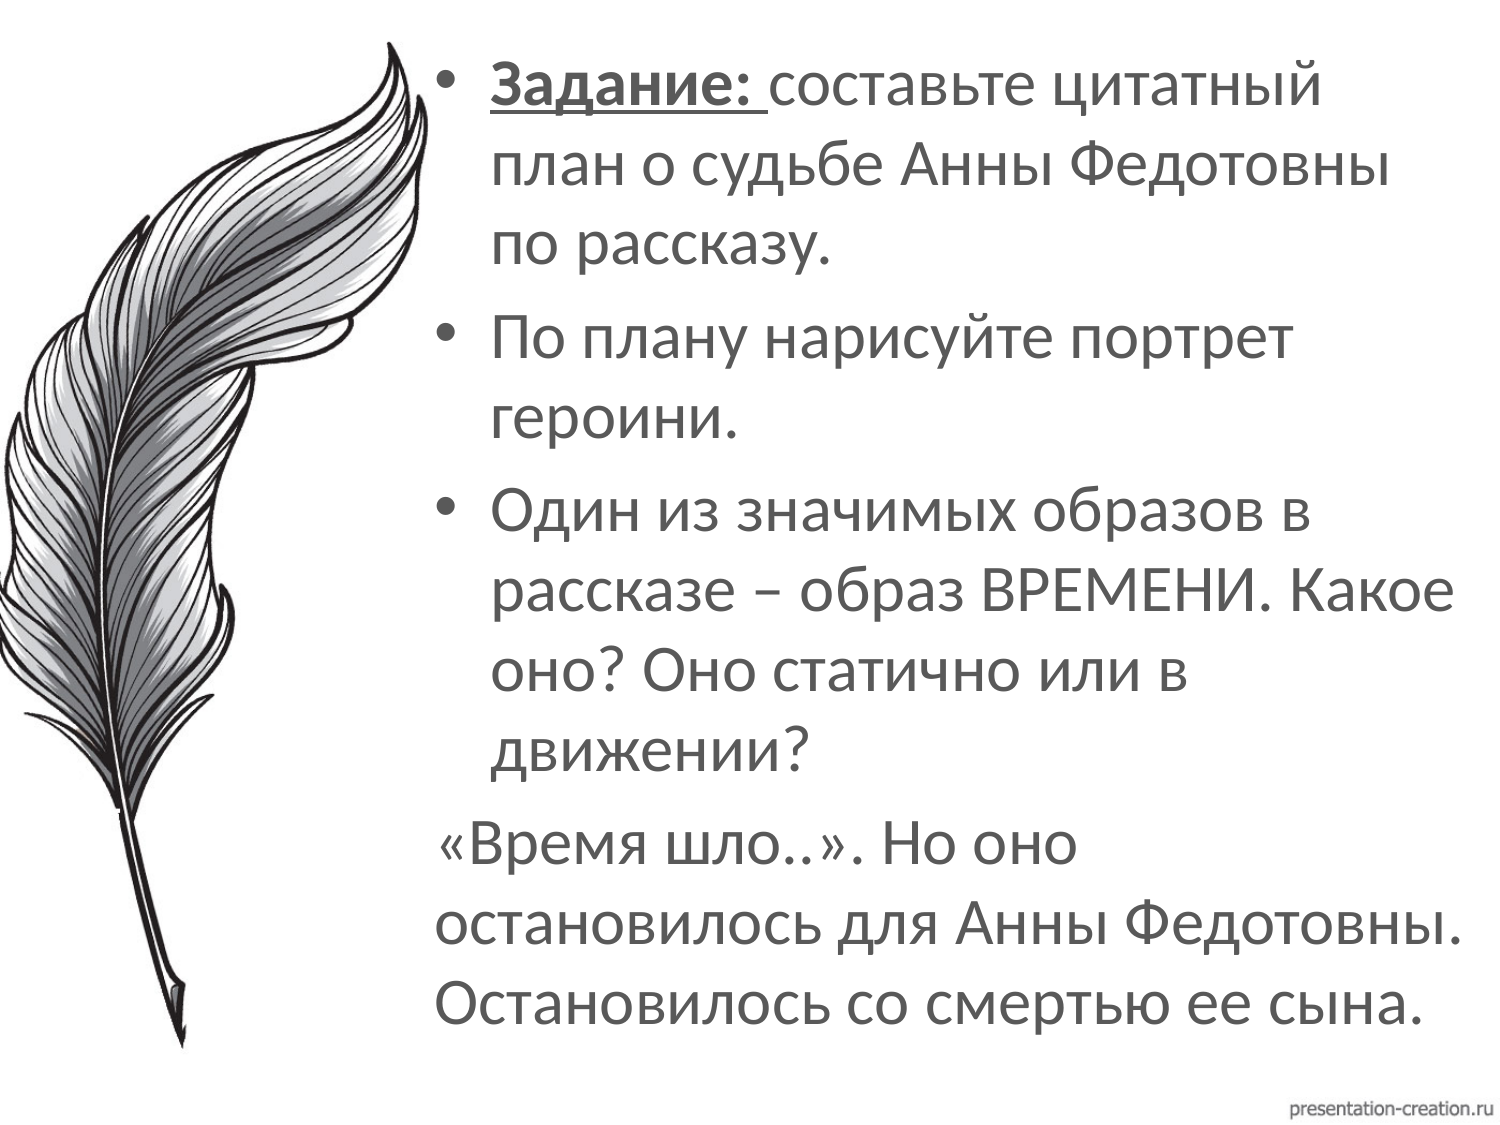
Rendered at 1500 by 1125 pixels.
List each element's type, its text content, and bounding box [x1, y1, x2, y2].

list Задание: составьте цитатный план о судьбе Анны Федотовны по рассказу. По плану нарисуйте портрет героини. Один из значимых образов в рассказе – образ ВРЕМЕНИ. Какое оно? Оно статично или в движении? «Время шло..». Но оно остановилось для Анны Федотовны. Остановилось со смертью ее сына. [419, 30, 1483, 1094]
picture [0, 0, 1500, 1125]
